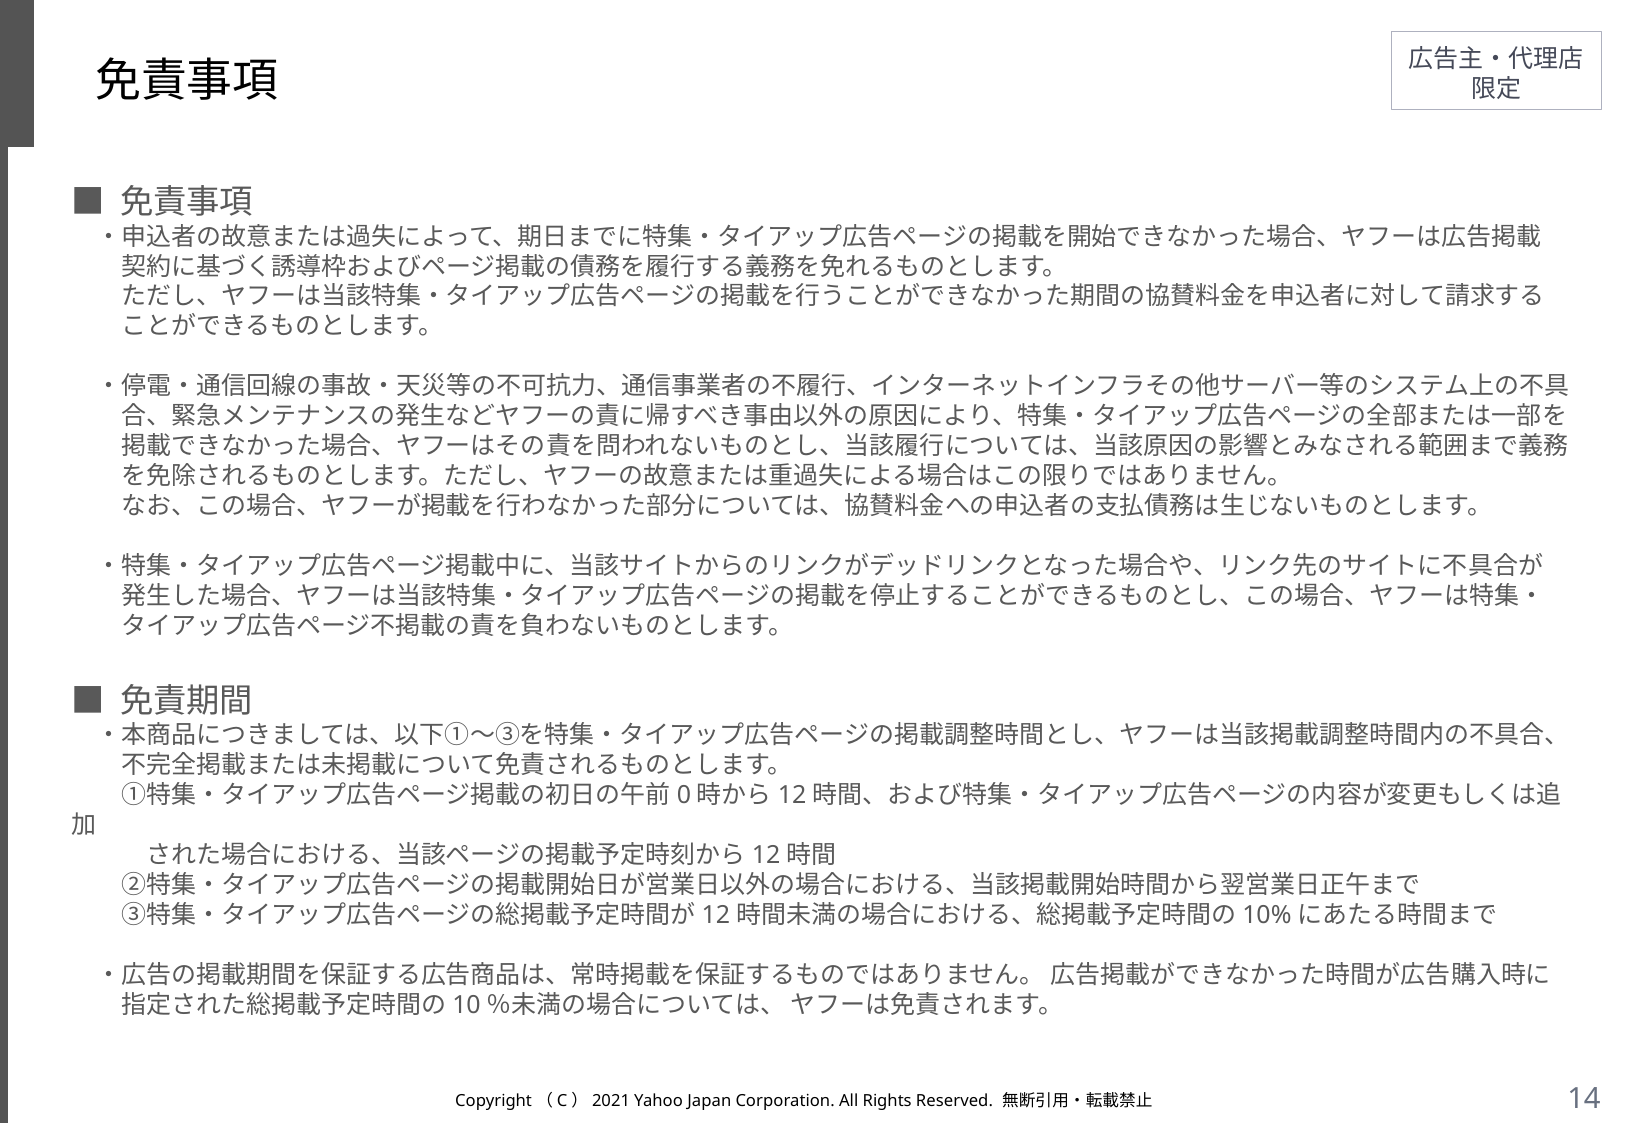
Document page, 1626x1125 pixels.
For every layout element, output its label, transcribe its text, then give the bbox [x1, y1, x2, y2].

text_box ■ 免責事項 ・申込者の故意または過失によって、期日までに特集・タイアップ広告ページの掲載を開始できなかった場合、ヤフーは広告掲載 契約に基づく誘導枠およびページ掲載の債務を履行する義務を免れるものとします。 ただし、ヤフーは当該特集・タイアップ広告ページの掲載を行うことができなかった期間の協賛料金を申込者に対して請求する ことができるものとします。 ・停電・通信回線の事故・天災等の不可抗力、通信事業者の不履行、インターネットインフラその他サーバー等のシステム上の不具 合、緊急メンテナンスの発生などヤフーの責に帰すべき事由以外の原因により、特集・タイアップ広告ページの全部または一部を 掲載できなかった場合、ヤフーはその責を問われないものとし、当該履行については、当該原因の影響とみなされる範囲まで義務 を免除されるものとします。ただし、ヤフーの故意または重過失による場合はこの限りではありません。 なお、この場合、ヤフーが掲載を行わなかった部分については、協賛料金への申込者の支払債務は生じないものとします。 ・特集・タイアップ広告ページ掲載中に、当該サイトからのリンクがデッドリンクとなった場合や、リンク先のサイトに不具合が 発生した場合、ヤフーは当該特集・タイアップ広告ページの掲載を停止することができるものとし、この場合、ヤフーは特集・ タイアップ広告ページ不掲載の責を負わないものとします。 ■ 免責期間 ・本商品につきましては、以下①～③を特集・タイアップ広告ページの掲載調整時間とし、ヤフーは当該掲載調整時間内の不具合、 不完全掲載または未掲載について免責されるものとします。 ①特集・タイアップ広告ページ掲載の初日の午前0時から12時間、および特集・タイアップ広告ページの内容が変更もしくは追加 された場合における、当該ページの掲載予定時刻から12時間 ②特集・タイアップ広告ページの掲載開始日が営業日以外の場合における、当該掲載開始時間から翌営業日正午まで ③特集・タイアップ広告ページの総掲載予定時間が12時間未満の場合における、総掲載予定時間の10%にあたる時間まで ・広告の掲載期間を保証する広告商品は、常時掲載を保証するものではありません。 広告掲載ができなかった時間が広告購入時に 指定された総掲載予定時間の10％未満の場合については、 ヤフーは免責されます。 [56, 172, 1598, 1056]
footer Copyright（C）2021 Yahoo Japan Corporation. All Rights Reserved. 無断引用・転載禁止 [440, 1082, 1185, 1118]
title 免責事項 [80, 42, 1392, 114]
